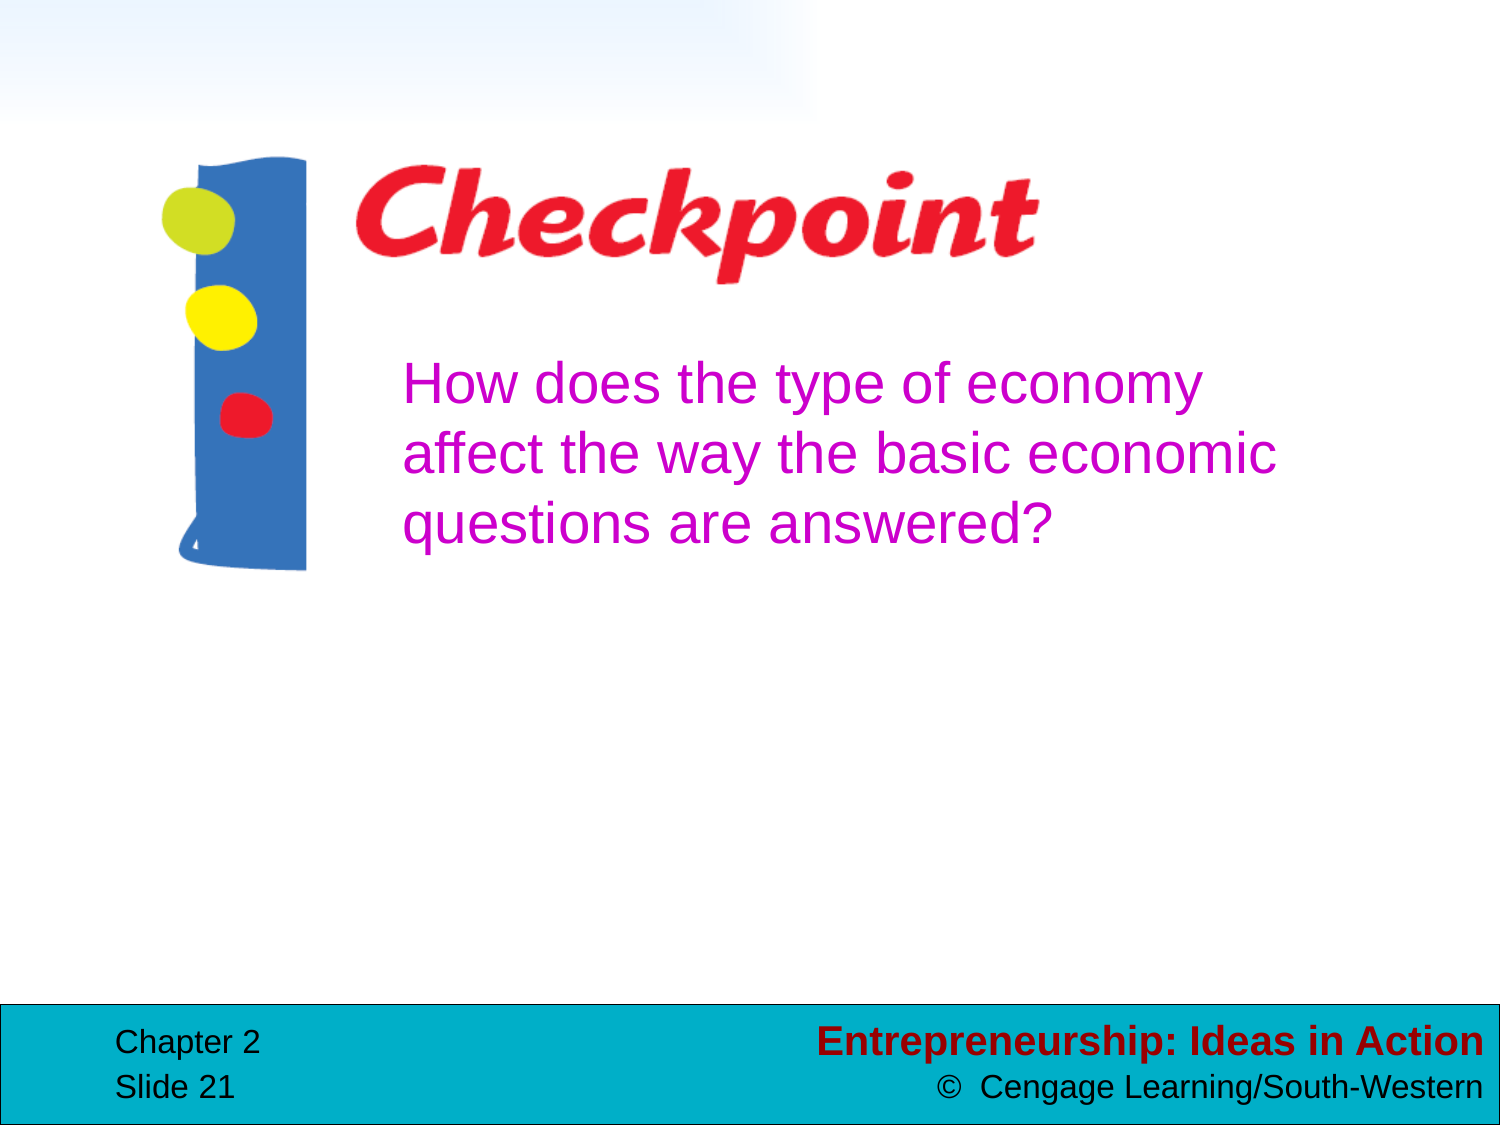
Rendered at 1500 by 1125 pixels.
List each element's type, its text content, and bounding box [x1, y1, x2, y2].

footer Chapter 2 [99, 1012, 413, 1037]
picture [324, 149, 1063, 296]
slide_number Slide 21 [99, 1037, 413, 1113]
text_box How does the type of economy affect the way the basic economic questions are answered? [387, 337, 1350, 563]
picture [149, 137, 307, 588]
